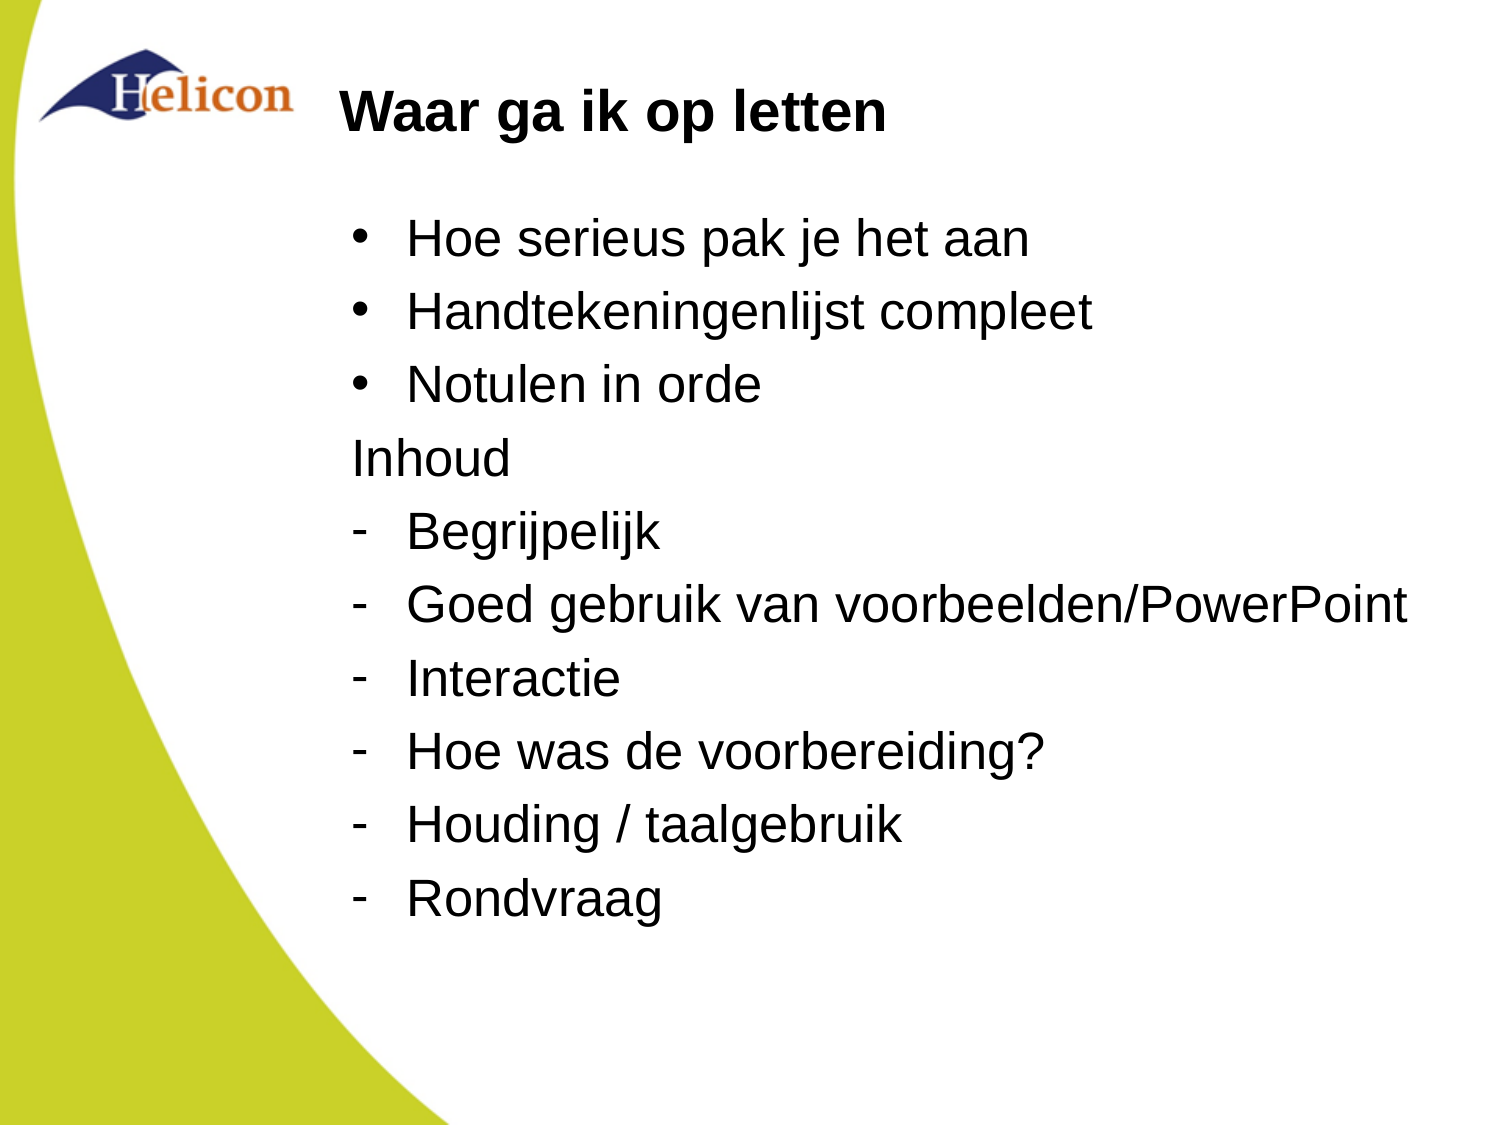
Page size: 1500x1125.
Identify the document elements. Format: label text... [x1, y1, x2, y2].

title Waar ga ik op letten [324, 54, 1415, 161]
list Hoe serieus pak je het aan Handtekeningenlijst compleet Notulen in orde Inhoud Begrijpelijk Goed gebruik van voorbeelden/PowerPoint Interactie Hoe was de voorbereiding? Houding / taalgebruik Rondvraag [336, 196, 1425, 1005]
picture [0, 0, 1500, 1125]
